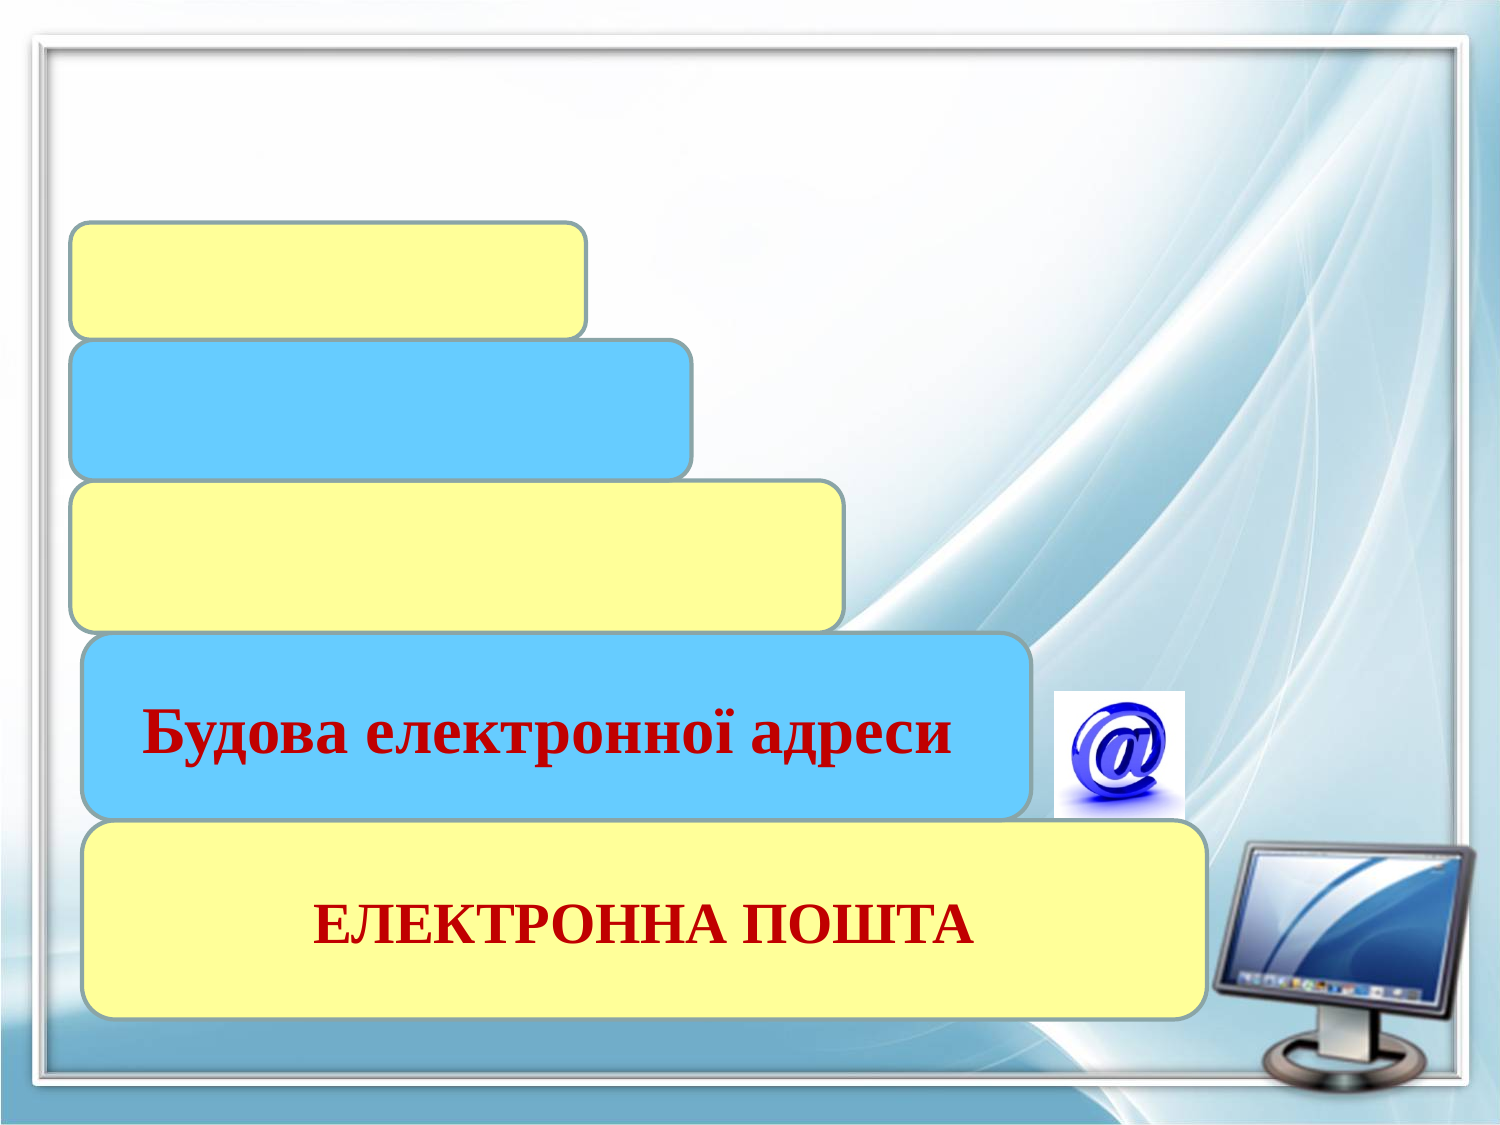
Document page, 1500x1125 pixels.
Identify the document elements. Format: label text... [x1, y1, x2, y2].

text_box [68, 337, 694, 483]
picture [0, 0, 1500, 1125]
text_box [68, 478, 846, 635]
text_box [68, 220, 589, 342]
text_box Будова електронної адреси [79, 630, 1034, 823]
text_box ЕЛЕКТРОННА ПОШТА [79, 818, 1210, 1022]
